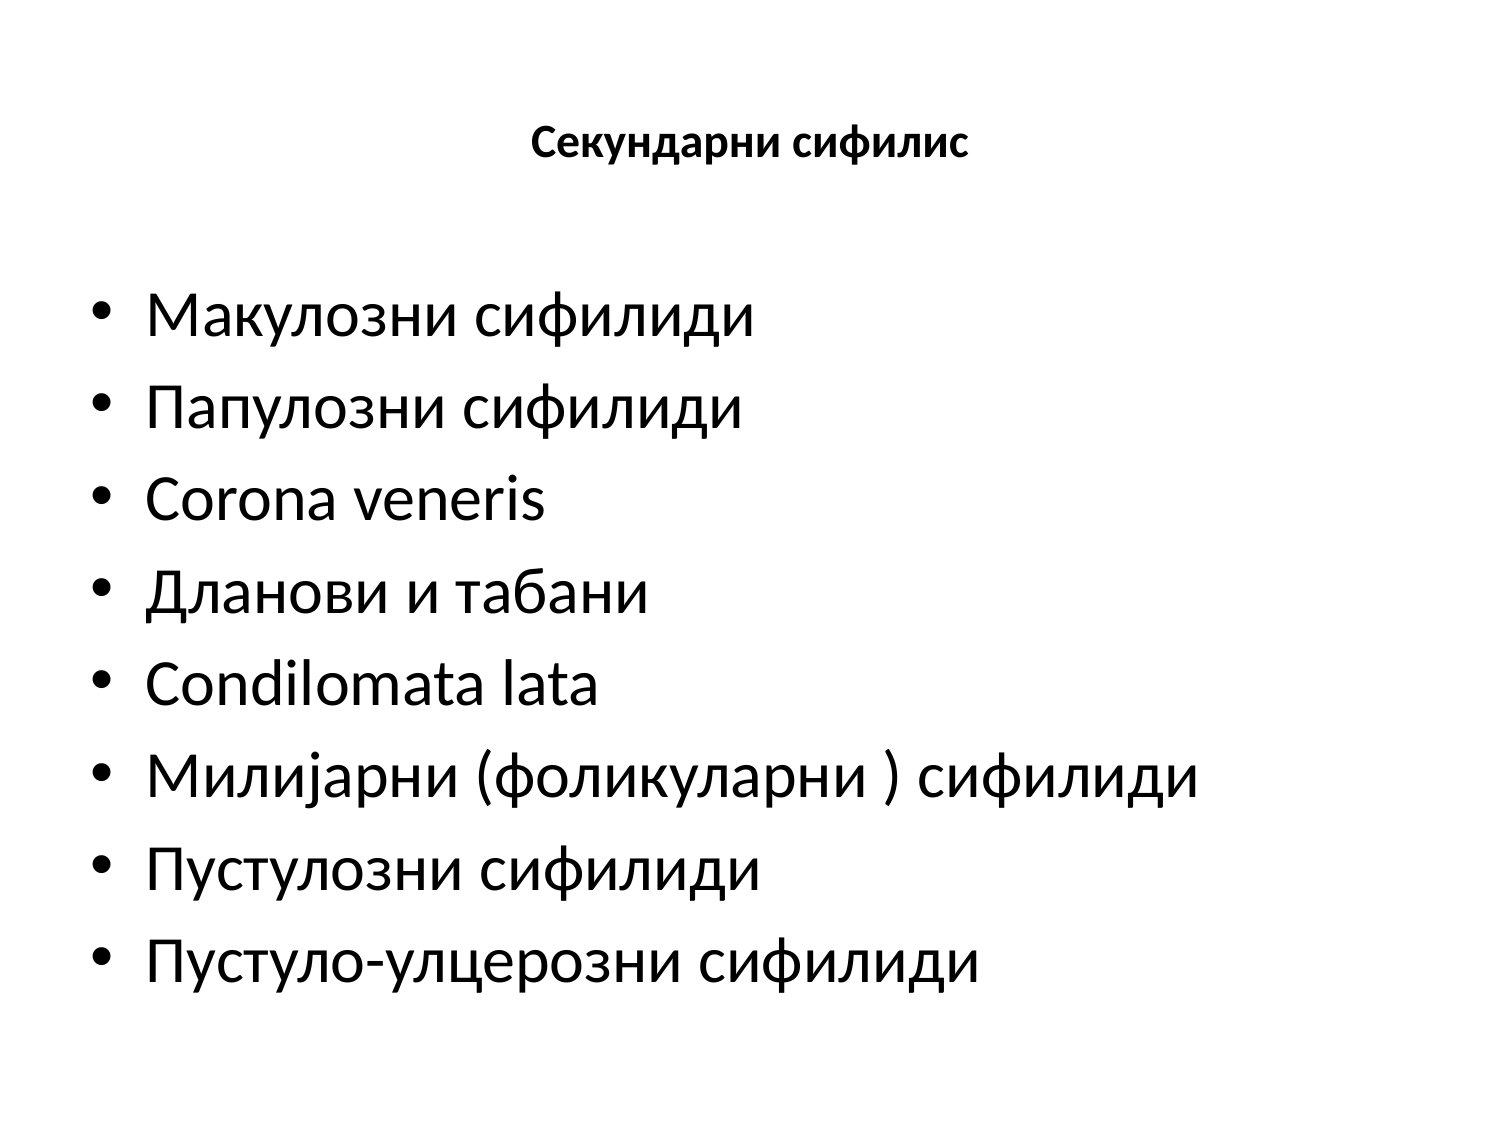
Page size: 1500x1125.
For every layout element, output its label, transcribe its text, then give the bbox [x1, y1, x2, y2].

title Секундарни сифилис [75, 45, 1425, 233]
list Макулозни сифилиди Папулозни сифилиди Corona veneris Дланови и табани Condilomata lata Милијарни (фоликуларни ) сифилиди Пустулозни сифилиди Пустуло-улцерозни сифилиди [75, 262, 1425, 1005]
